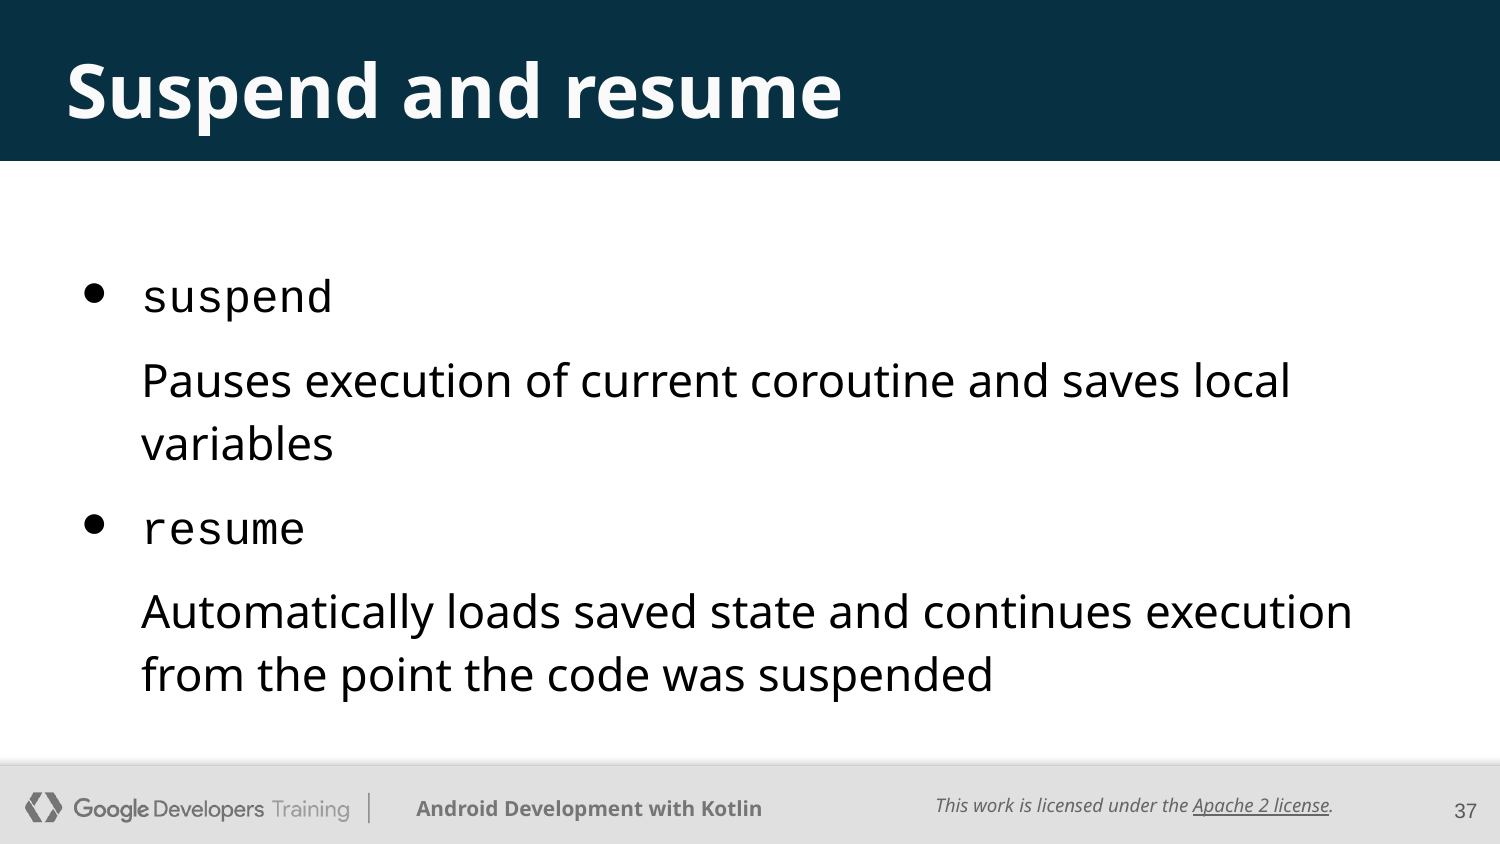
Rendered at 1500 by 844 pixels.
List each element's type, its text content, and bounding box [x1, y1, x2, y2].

title Suspend and resume [51, 28, 1449, 122]
list suspend Pauses execution of current coroutine and saves local variables resume Automatically loads saved state and continues execution from the point the code was suspended [51, 243, 1449, 704]
slide_number ‹#› [1402, 777, 1493, 842]
picture [0, 161, 1500, 844]
